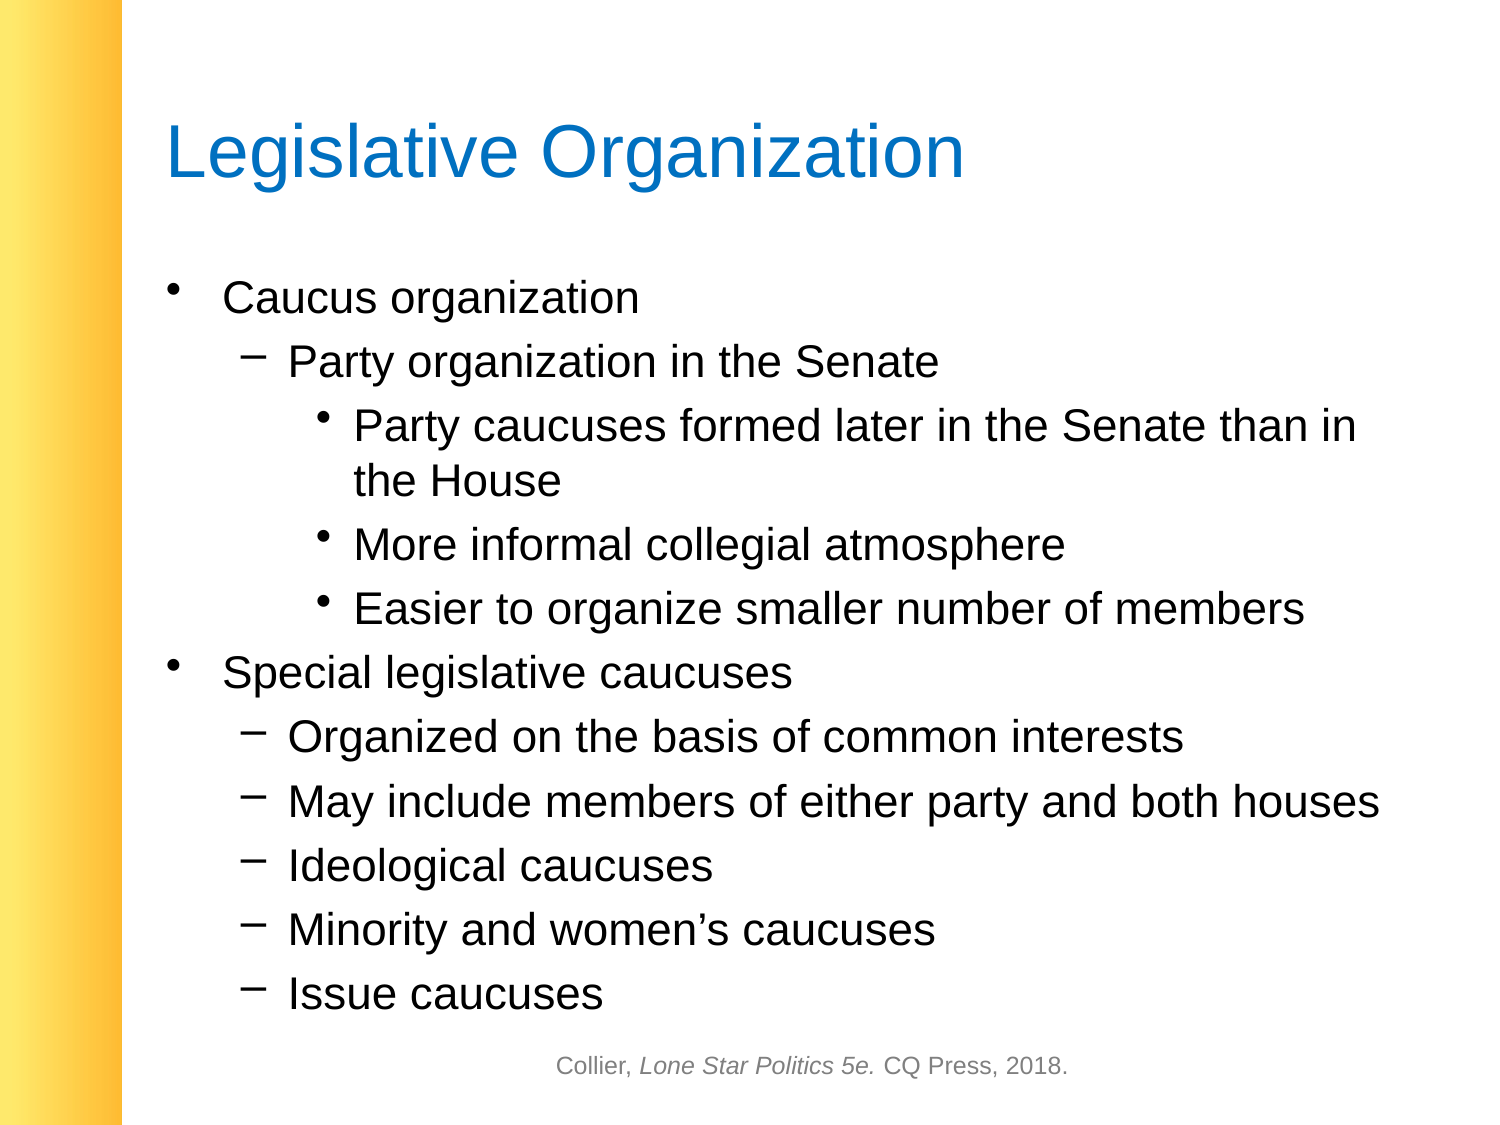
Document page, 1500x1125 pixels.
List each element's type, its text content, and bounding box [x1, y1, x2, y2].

picture [0, 0, 1500, 1125]
list Caucus organization Party organization in the Senate Party caucuses formed later in the Senate than in the House More informal collegial atmosphere Easier to organize smaller number of members Special legislative caucuses Organized on the basis of common interests May include members of either party and both houses Ideological caucuses Minority and women’s caucuses Issue caucuses [150, 259, 1425, 1012]
text_box Collier, Lone Star Politics 5e. CQ Press, 2018. [525, 1042, 1100, 1087]
title Legislative Organization [150, 95, 1464, 283]
